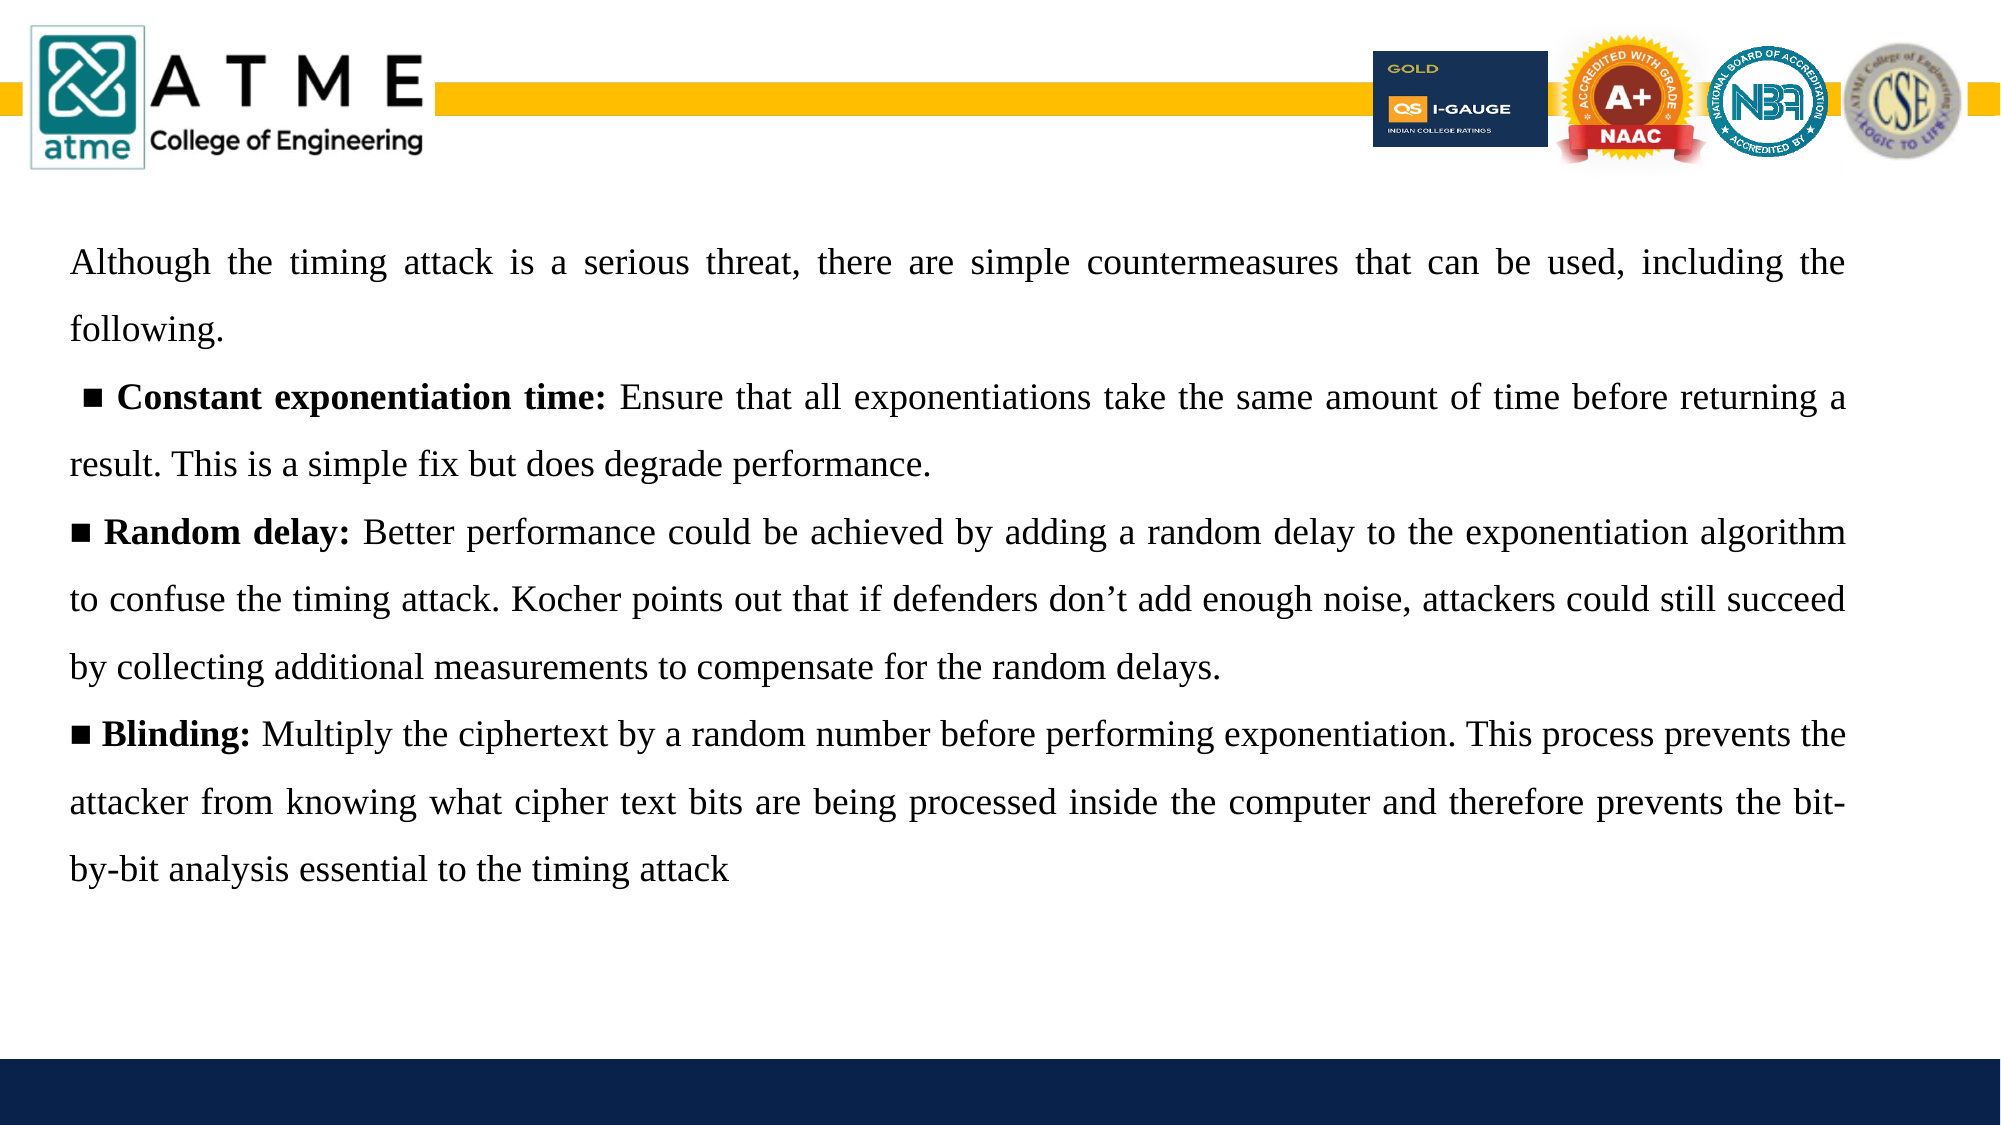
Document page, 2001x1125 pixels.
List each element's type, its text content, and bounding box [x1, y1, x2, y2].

picture [0, 1059, 2001, 1125]
text_box Although the timing attack is a serious threat, there are simple countermeasures that can be used, including the following. ■ Constant exponentiation time: Ensure that all exponentiations take the same amount of time before returning a result. This is a simple fix but does degrade performance. ■ Random delay: Better performance could be achieved by adding a random delay to the exponentiation algorithm to confuse the timing attack. Kocher points out that if defenders don’t add enough noise, attackers could still succeed by collecting additional measurements to compensate for the random delays. ■ Blinding: Multiply the ciphertext by a random number before performing exponentiation. This process prevents the attacker from knowing what cipher text bits are being processed inside the computer and therefore prevents the bit-by-bit analysis essential to the timing attack [54, 206, 1864, 897]
picture [1840, 26, 1968, 176]
picture [22, 15, 435, 178]
picture [1373, 20, 1828, 180]
